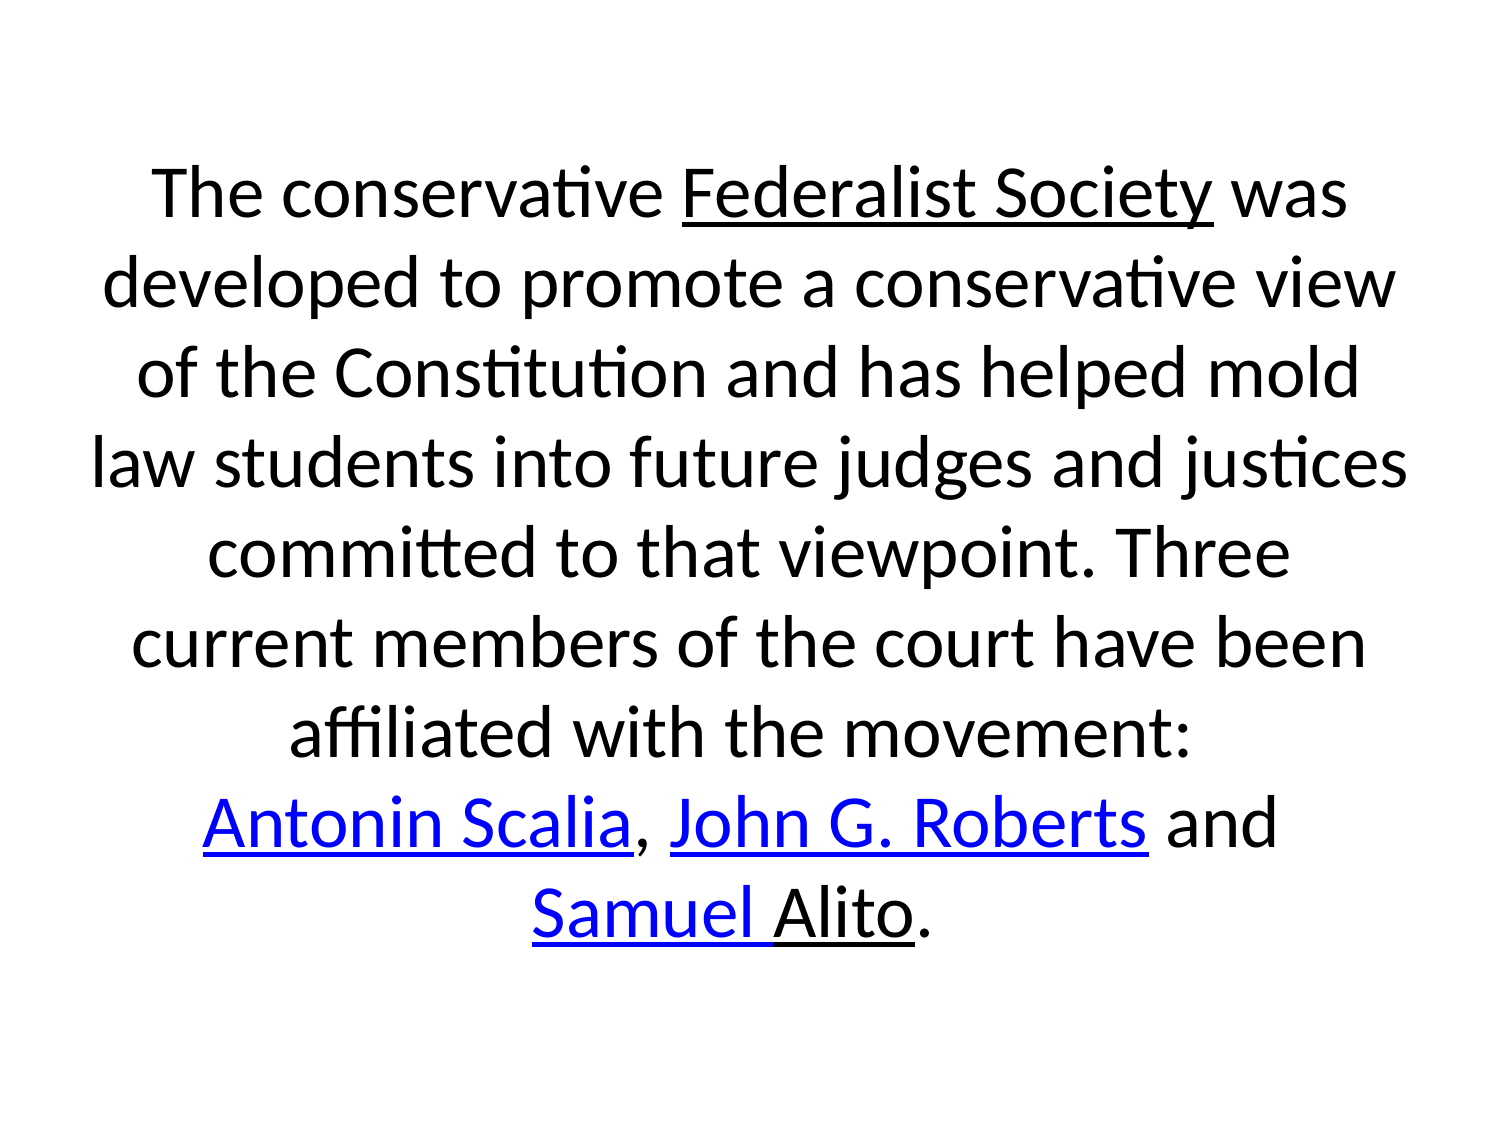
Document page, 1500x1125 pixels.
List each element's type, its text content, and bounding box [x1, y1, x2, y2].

title The conservative Federalist Society was developed to promote a conservative view of the Constitution and has helped mold law students into future judges and justices committed to that viewpoint. Three current members of the court have been affiliated with the movement: Antonin Scalia, John G. Roberts and Samuel Alito. [74, 44, 1426, 1051]
